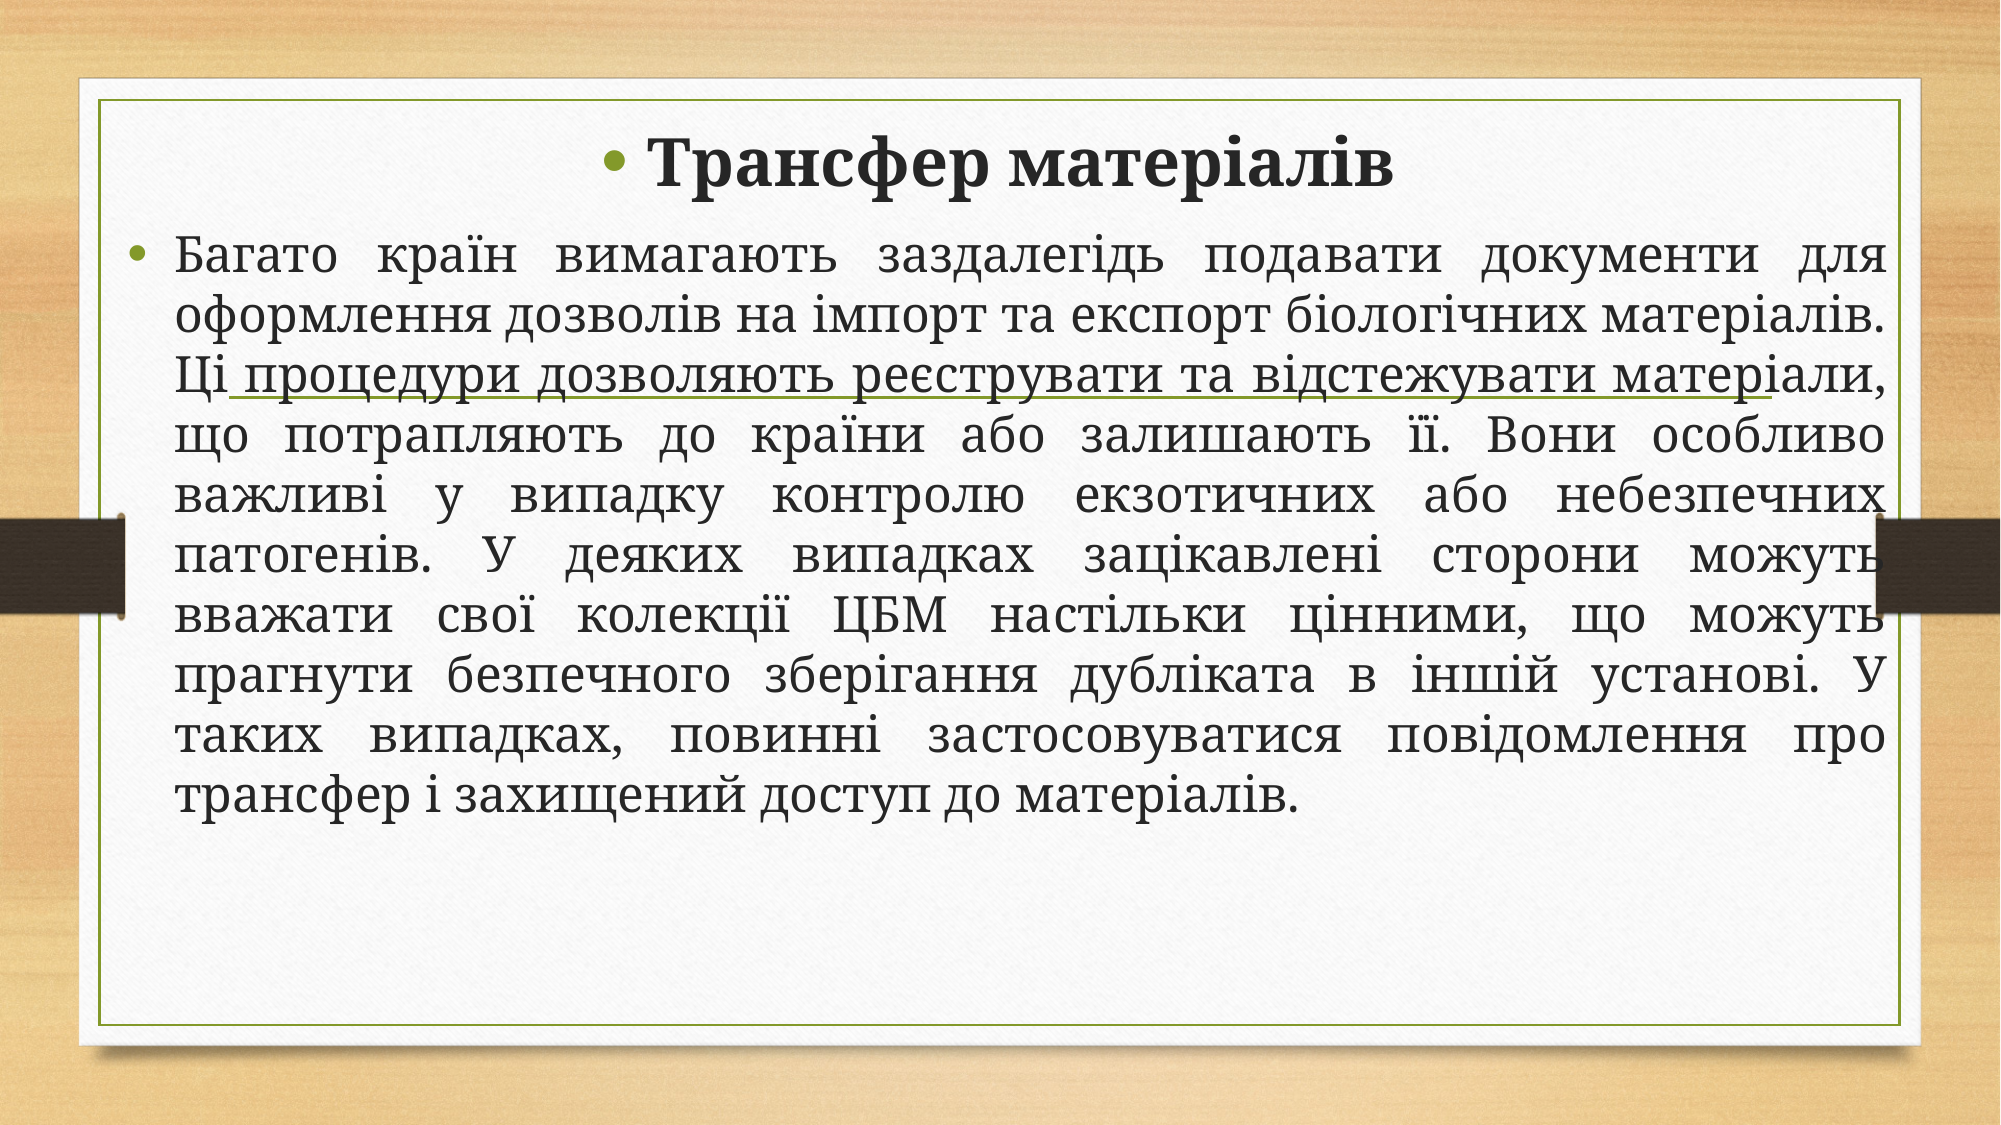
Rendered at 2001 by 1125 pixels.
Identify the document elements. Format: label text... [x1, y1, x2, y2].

list Трансфер матеріалів Багато країн вимагають заздалегідь подавати документи для оформлення дозволів на імпорт та експорт біологічних матеріалів. Ці процедури дозволяють реєструвати та відстежувати матеріали, що потрапляють до країни або залишають її. Вони особливо важливі у випадку контролю екзотичних або небезпечних патогенів. У деяких випадках зацікавлені сторони можуть вважати свої колекції ЦБМ настільки цінними, що можуть прагнути безпечного зберігання дубліката в іншій установі. У таких випадках, повинні застосовуватися повідомлення про трансфер і захищений доступ до матеріалів. [112, 112, 1903, 1073]
picture [0, 0, 2001, 1125]
